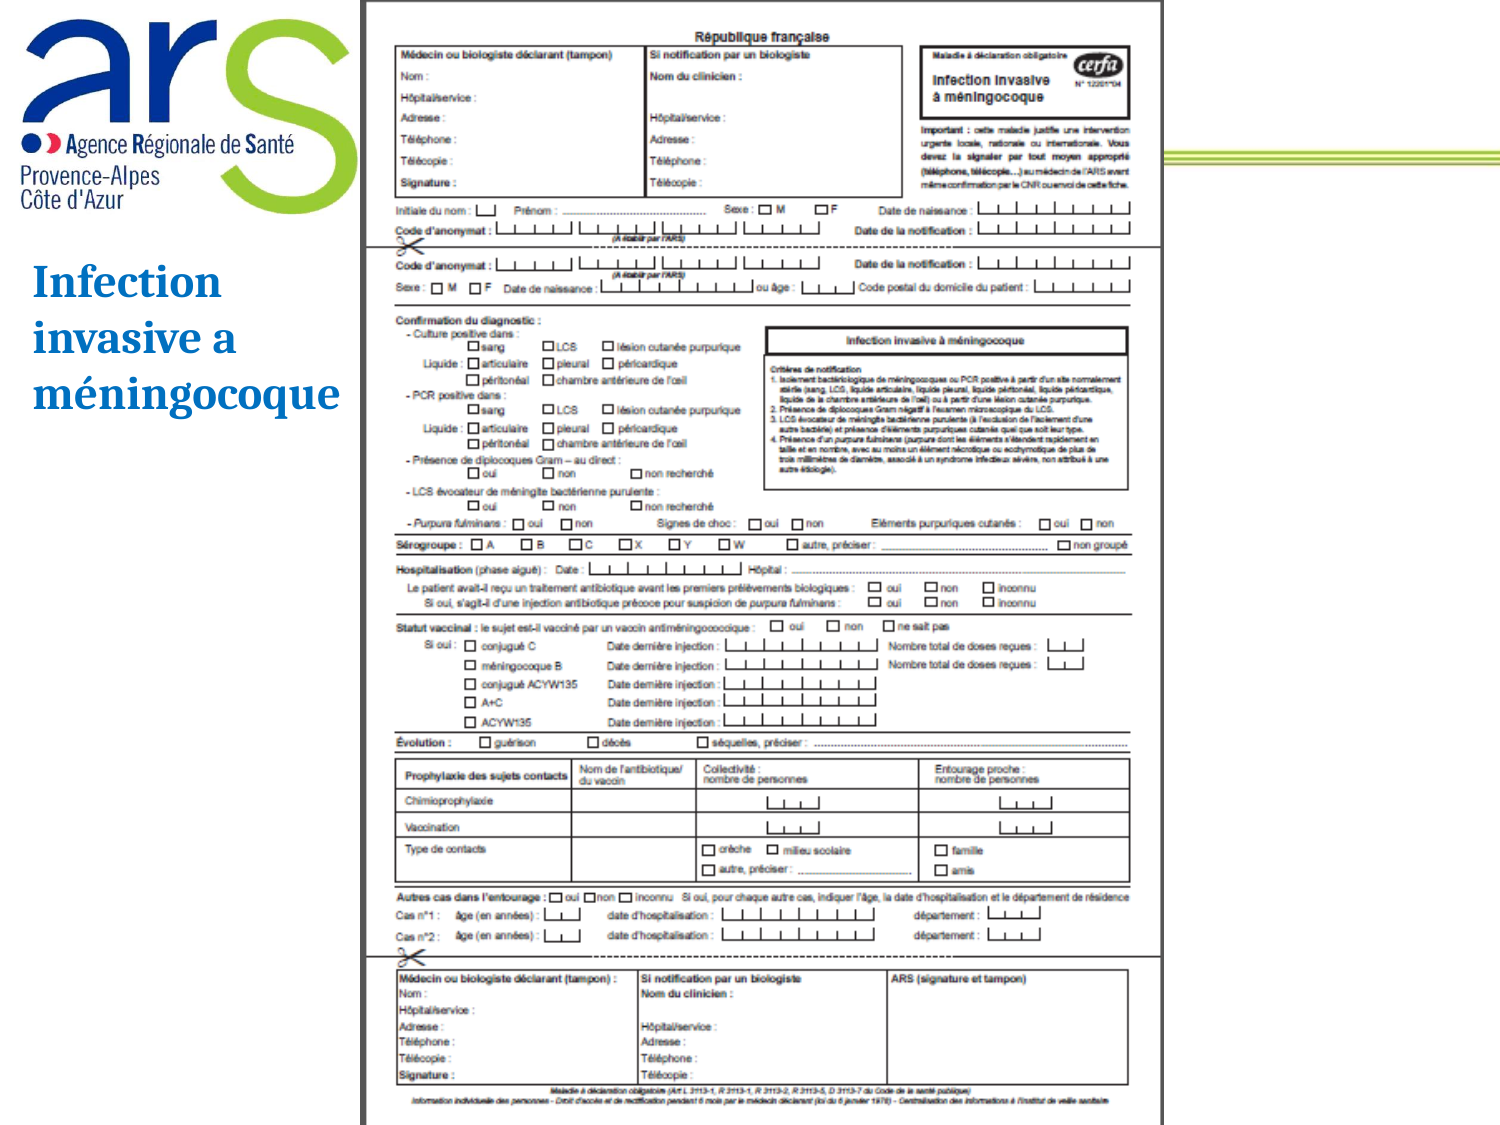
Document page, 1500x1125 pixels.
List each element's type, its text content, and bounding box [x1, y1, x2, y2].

picture [0, 0, 1500, 1125]
text_box Infection invasive a méningocoque [17, 243, 354, 431]
